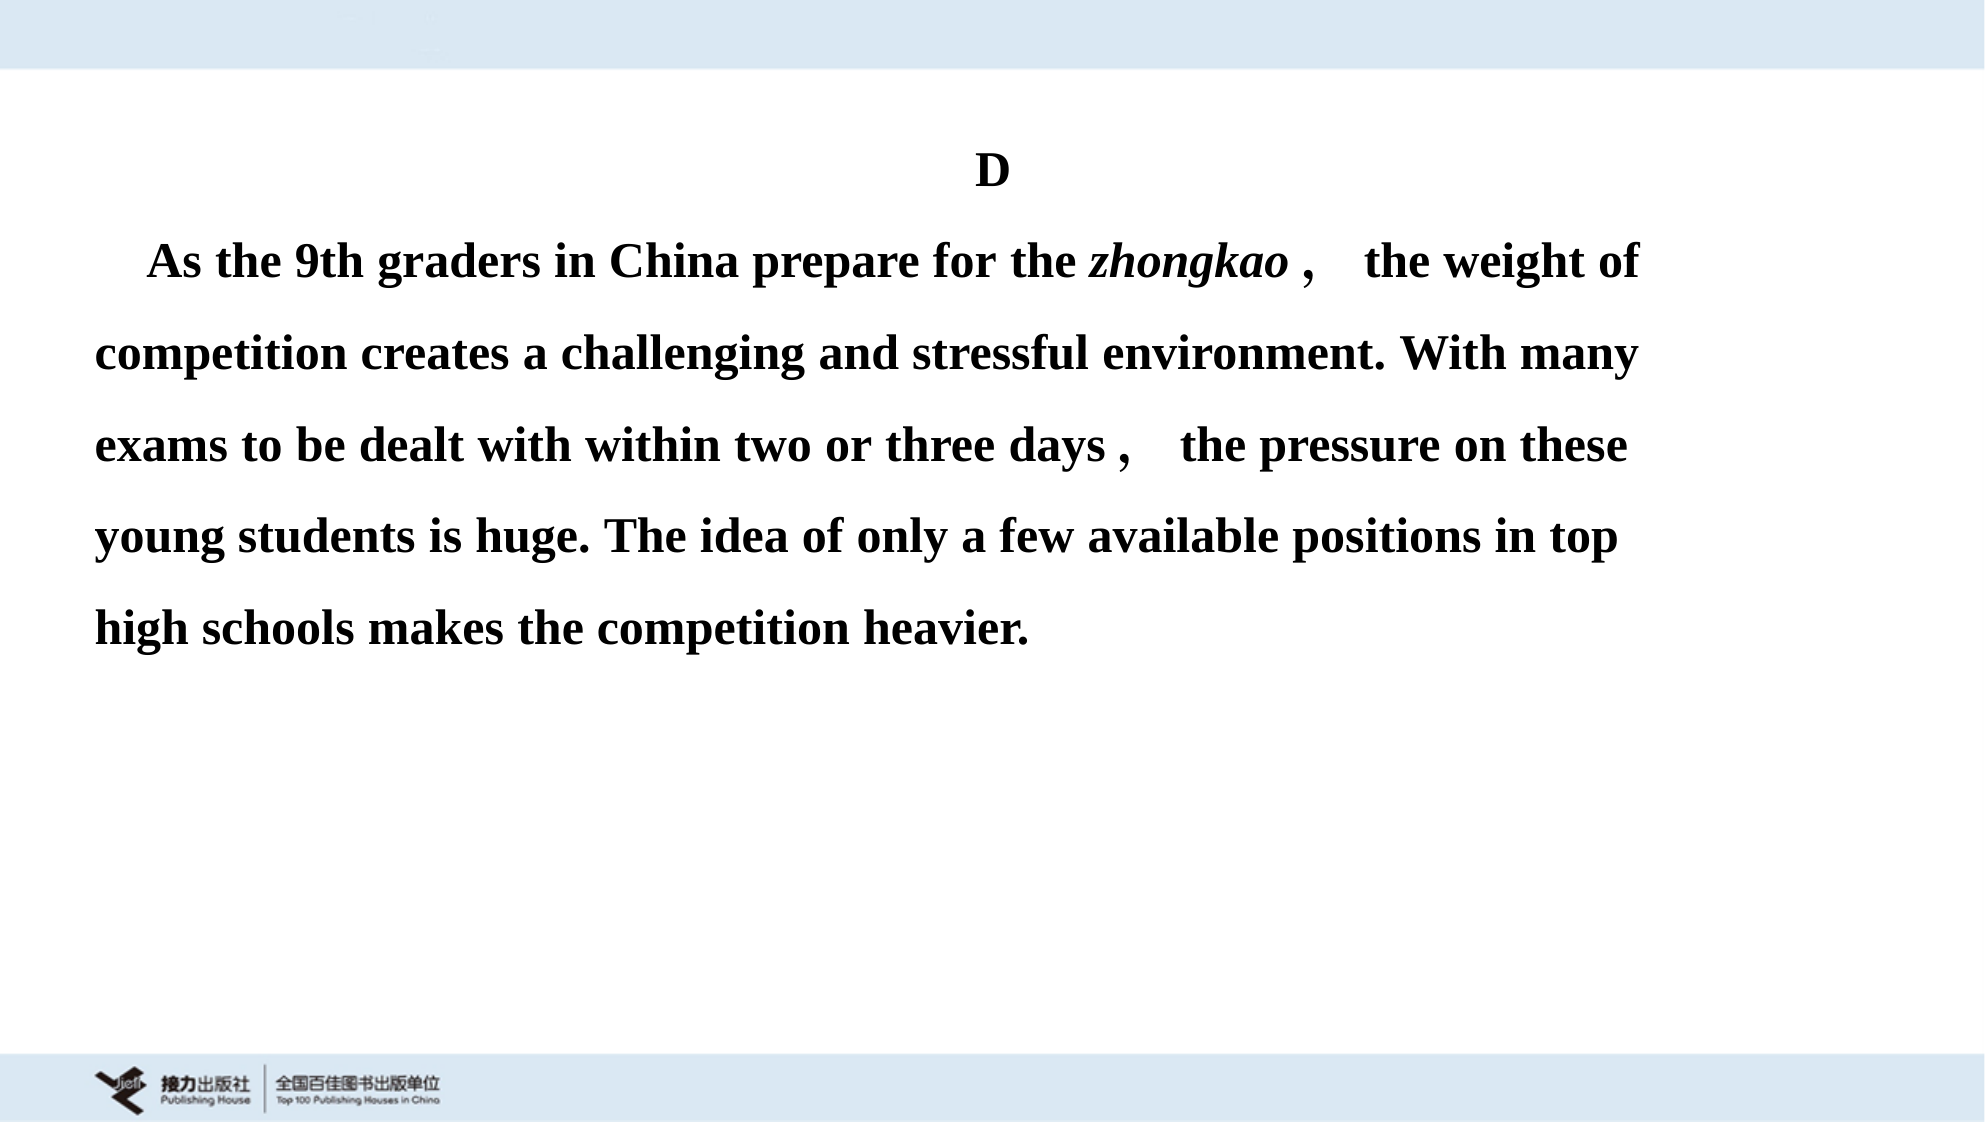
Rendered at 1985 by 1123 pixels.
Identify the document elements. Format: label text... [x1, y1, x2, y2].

picture [0, 0, 1985, 1122]
text_box D As the 9th graders in China prepare for the zhongkao，the weight of competition creates a challenging and stressful environment. With many exams to be dealt with within two or three days，the pressure on these young students is huge. The idea of only a few available positions in top high schools makes the competition heavier. [94, 104, 1892, 655]
